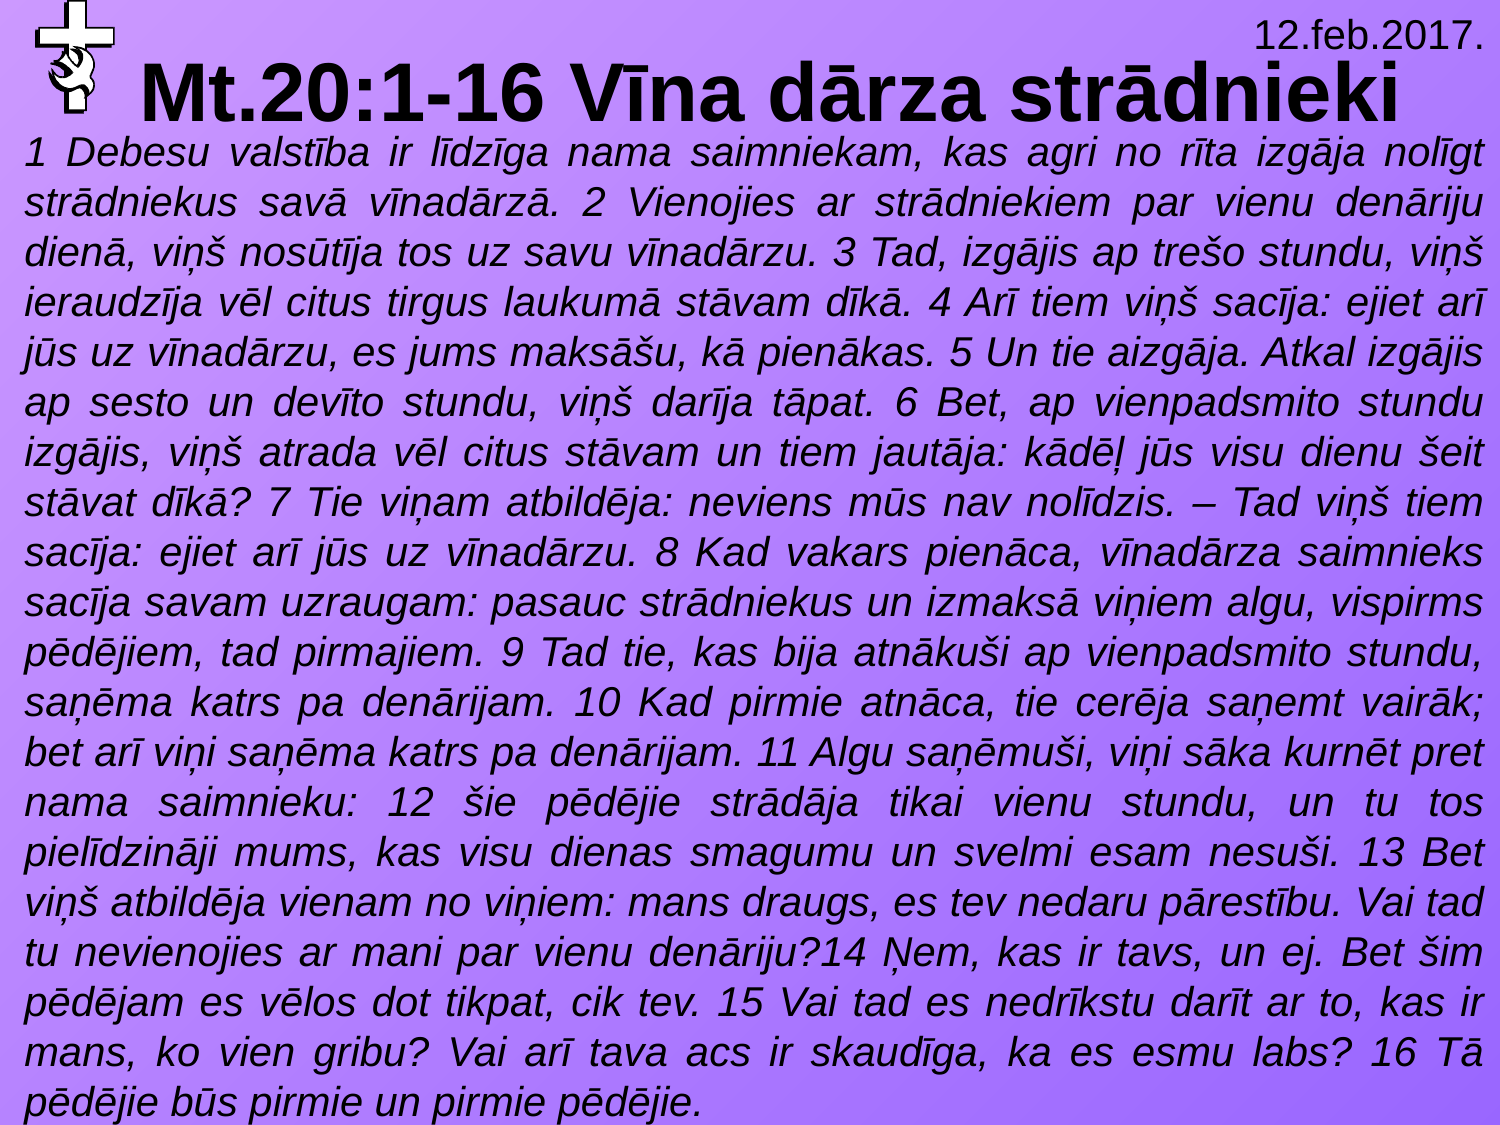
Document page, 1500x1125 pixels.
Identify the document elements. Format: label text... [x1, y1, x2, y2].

picture [34, 0, 116, 114]
text_box 12.feb.2017. [1195, 0, 1500, 65]
title Mt.20:1-16 Vīna dārza strādnieki [117, 0, 1442, 116]
list 1 Debesu valstība ir līdzīga nama saimniekam, kas agri no rīta izgāja nolīgt strādniekus savā vīnadārzā. 2 Vienojies ar strādniekiem par vienu denāriju dienā, viņš nosūtīja tos uz savu vīnadārzu. 3 Tad, izgājis ap trešo stundu, viņš ieraudzīja vēl citus tirgus laukumā stāvam dīkā. 4 Arī tiem viņš sacīja: ejiet arī jūs uz vīnadārzu, es jums maksāšu, kā pienākas. 5 Un tie aizgāja. Atkal izgājis ap sesto un devīto stundu, viņš darīja tāpat. 6 Bet, ap vienpadsmito stundu izgājis, viņš atrada vēl citus stāvam un tiem jautāja: kādēļ jūs visu dienu šeit stāvat dīkā? 7 Tie viņam atbildēja: neviens mūs nav nolīdzis. – Tad viņš tiem sacīja: ejiet arī jūs uz vīnadārzu. 8 Kad vakars pienāca, vīnadārza saimnieks sacīja savam uzraugam: pasauc strādniekus un izmaksā viņiem algu, vispirms pēdējiem, tad pirmajiem. 9 Tad tie, kas bija atnākuši ap vienpadsmito stundu, saņēma katrs pa denārijam. 10 Kad pirmie atnāca, tie cerēja saņemt vairāk; bet arī viņi saņēma katrs pa denārijam. 11 Algu saņēmuši, viņi sāka kurnēt pret nama saimnieku: 12 šie pēdējie strādāja tikai vienu stundu, un tu tos pielīdzināji mums, kas visu dienas smagumu un svelmi esam nesuši. 13 Bet viņš atbildēja vienam no viņiem: mans draugs, es tev nedaru pārestību. Vai tad tu nevienojies ar mani par vienu denāriju?14 Ņem, kas ir tavs, un ej. Bet šim pēdējam es vēlos dot tikpat, cik tev. 15 Vai tad es nedrīkstu darīt ar to, kas ir mans, ko vien gribu? Vai arī tava acs ir skaudīga, ka es esmu labs? 16 Tā pēdējie būs pirmie un pirmie pēdējie. [0, 116, 1500, 860]
